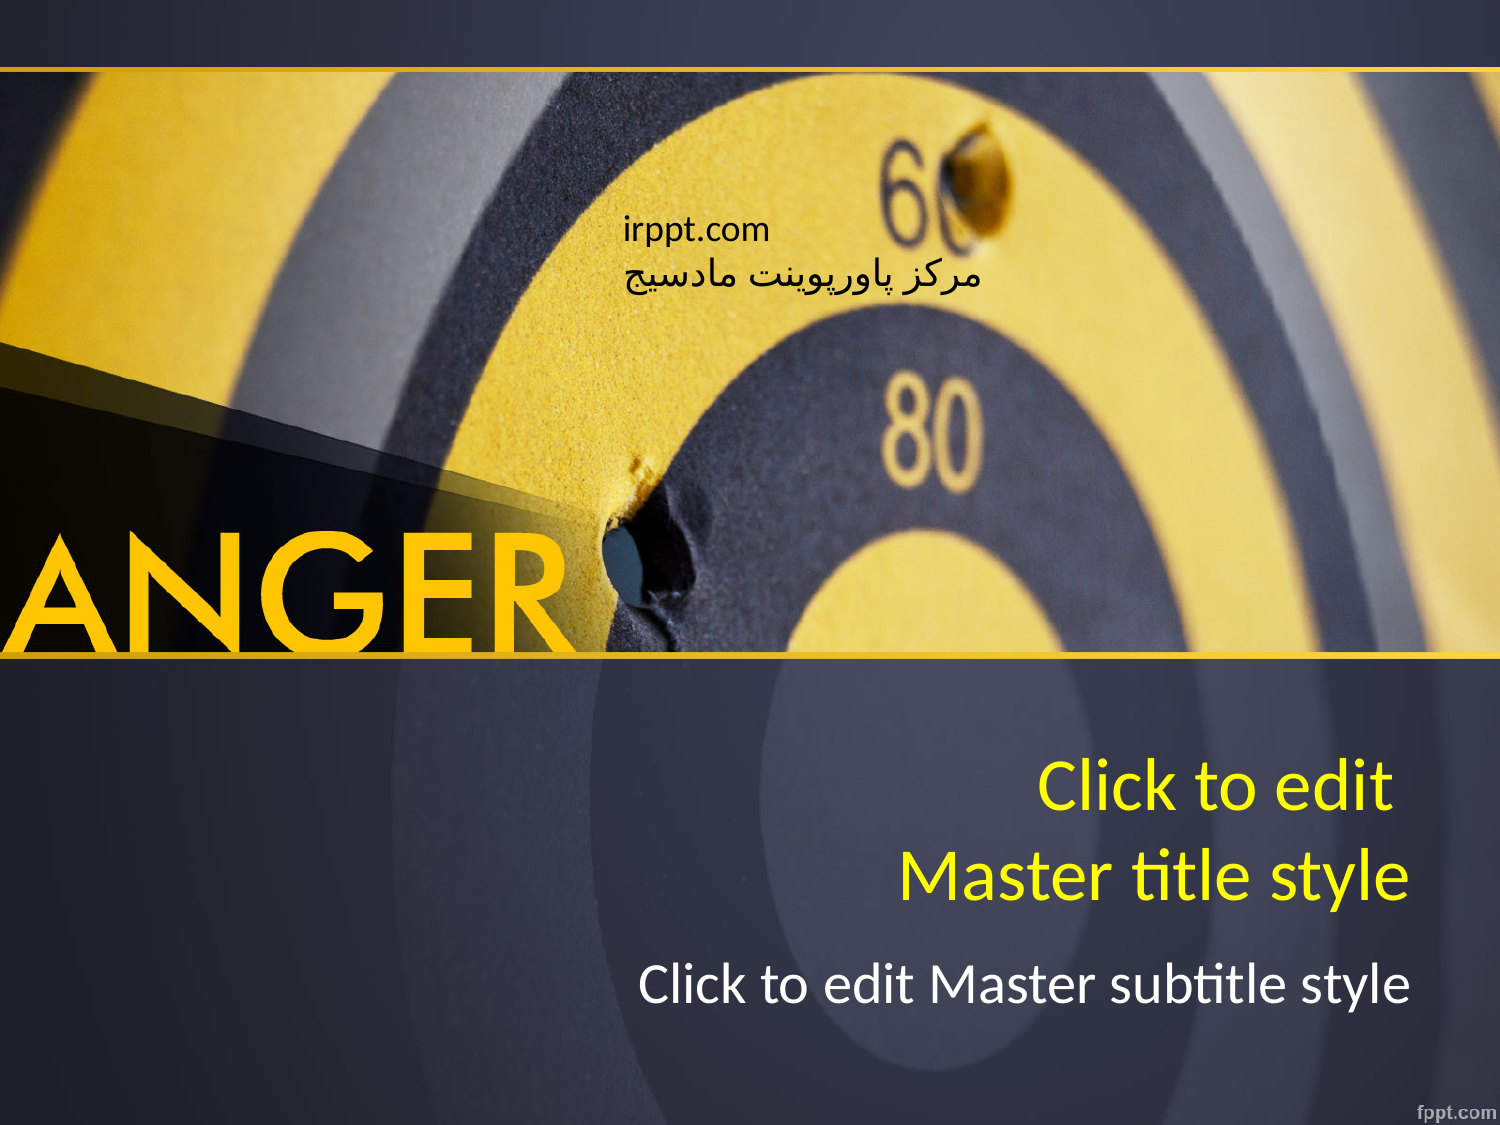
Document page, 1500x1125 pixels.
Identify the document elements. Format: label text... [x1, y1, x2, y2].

text_box irppt.com مرکز پاورپوینت مادسیج [608, 196, 1359, 301]
subtitle Click to edit Master subtitle style [73, 938, 1427, 1039]
title Click to edit Master title style [73, 712, 1427, 938]
picture [0, 0, 1500, 1125]
